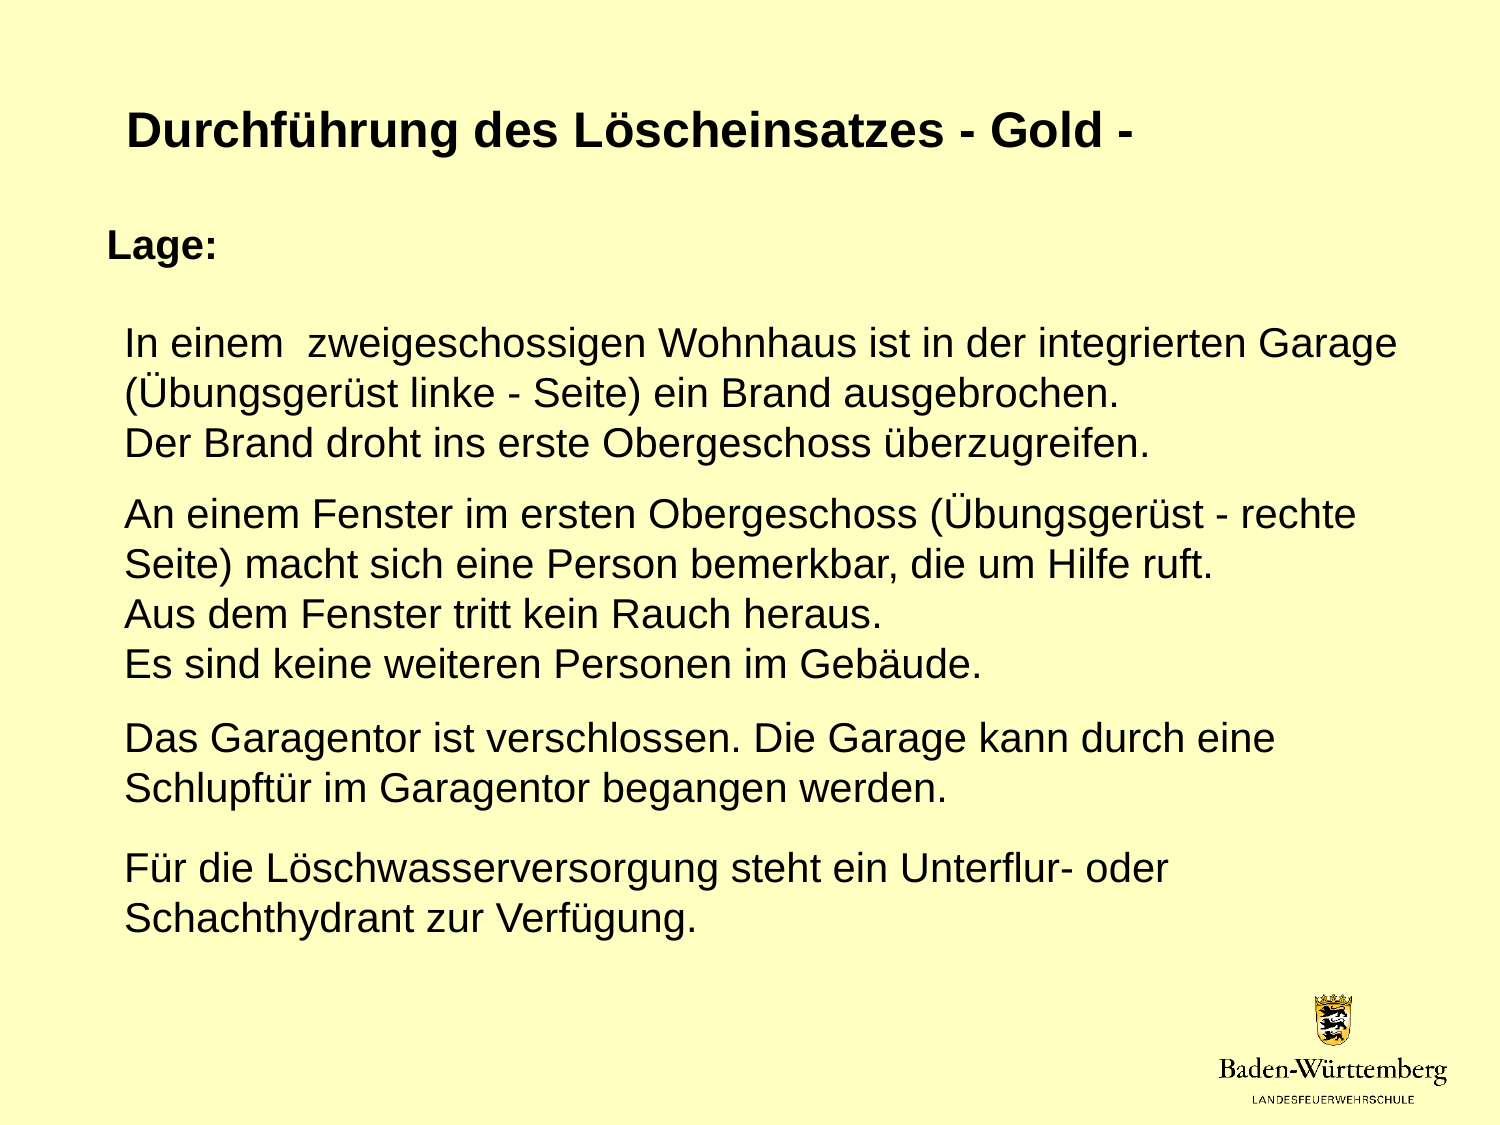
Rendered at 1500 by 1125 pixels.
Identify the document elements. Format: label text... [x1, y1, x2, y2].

text_box Für die Löschwasserversorgung steht ein Unterflur- oder Schachthydrant zur Verfügung. [109, 833, 1192, 949]
text_box In einem zweigeschossigen Wohnhaus ist in der integrierten Garage (Übungsgerüst linke - Seite) ein Brand ausgebrochen. Der Brand droht ins erste Obergeschoss überzugreifen. [109, 308, 1421, 473]
text_box An einem Fenster im ersten Obergeschoss (Übungsgerüst - rechte Seite) macht sich eine Person bemerkbar, die um Hilfe ruft. Aus dem Fenster tritt kein Rauch heraus. Es sind keine weiteren Personen im Gebäude. [109, 479, 1421, 694]
picture [1219, 992, 1447, 1106]
text_box Durchführung des Löscheinsatzes - Gold - [112, 90, 1282, 165]
text_box Das Garagentor ist verschlossen. Die Garage kann durch eine Schlupftür im Garagentor begangen werden. [109, 703, 1412, 819]
text_box Lage: [91, 210, 243, 275]
